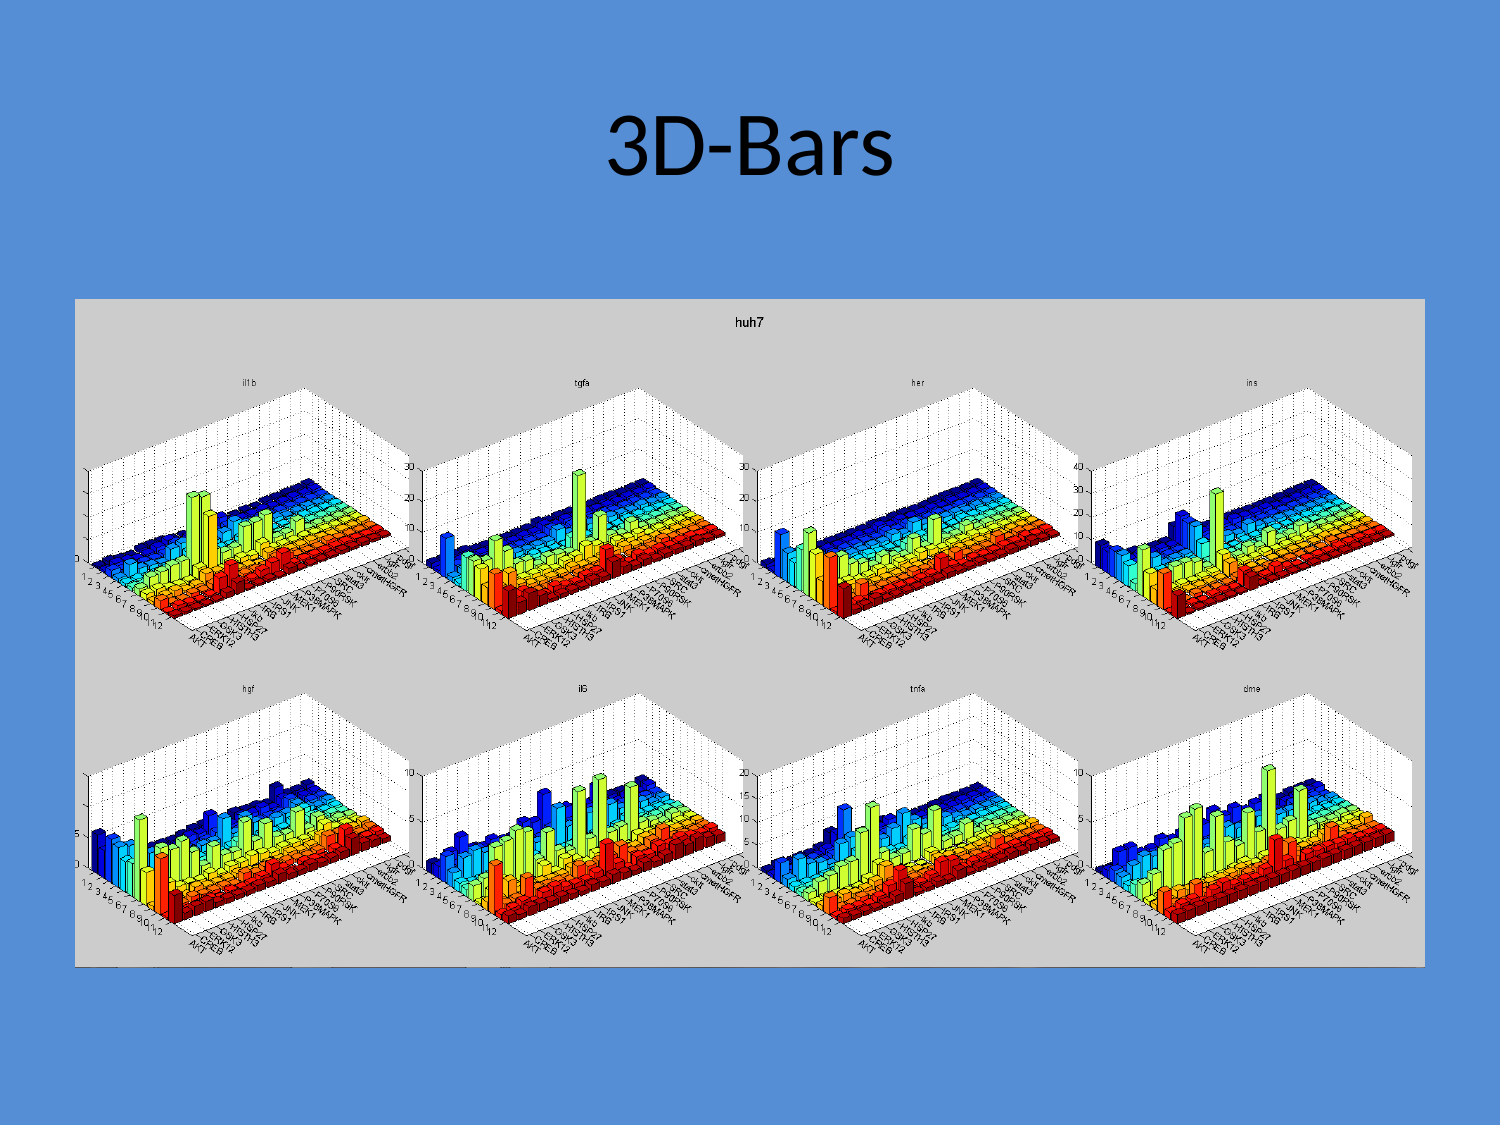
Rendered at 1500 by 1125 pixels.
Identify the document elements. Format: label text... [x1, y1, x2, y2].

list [74, 299, 1426, 968]
title 3D-Bars [75, 45, 1425, 233]
